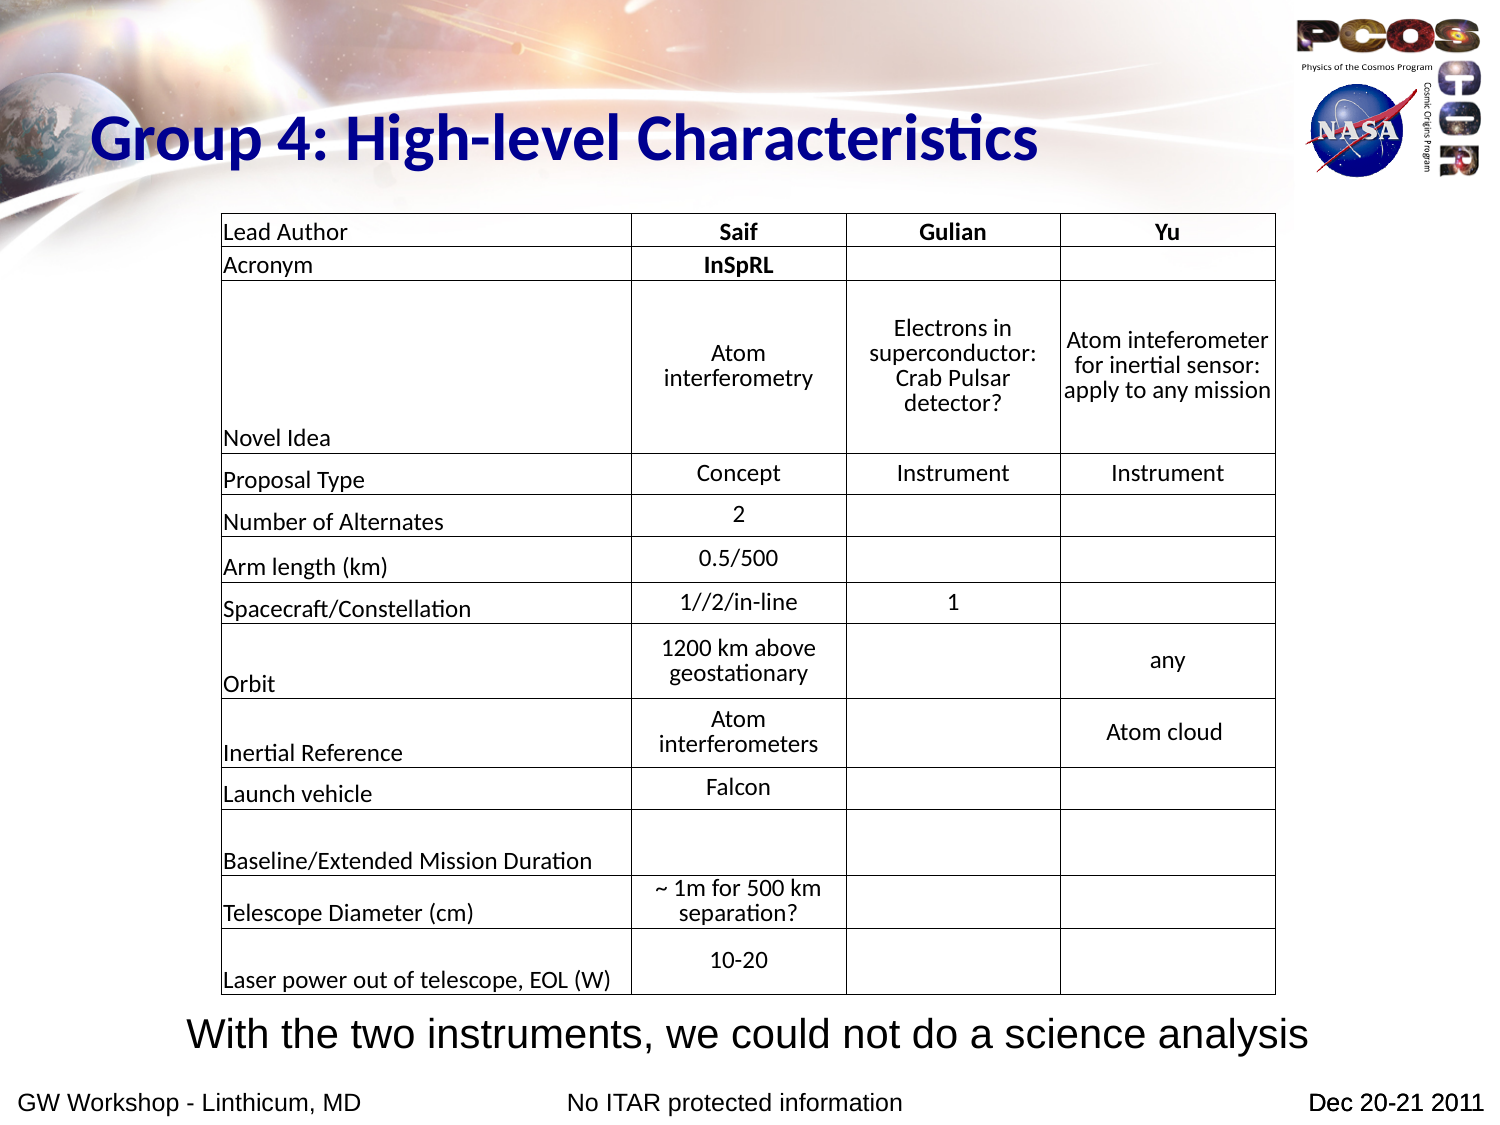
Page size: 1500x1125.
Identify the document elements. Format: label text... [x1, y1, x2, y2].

table_cell Baseline/Extended Mission Duration [222, 810, 631, 875]
table_cell [847, 699, 1060, 767]
table_cell 1 [847, 583, 1060, 623]
table_header Yu [1061, 214, 1275, 246]
table_cell Acronym [222, 247, 631, 280]
table_cell Number of Alternates [222, 495, 631, 536]
table_cell Novel Idea [222, 281, 631, 453]
table_cell 1200 km above geostationary [632, 624, 846, 698]
table_cell Inertial Reference [222, 699, 631, 767]
table_cell Instrument [847, 454, 1060, 494]
table_cell [847, 929, 1060, 994]
table_header Lead Author [222, 214, 631, 246]
table_cell [847, 768, 1060, 809]
table_cell InSpRL [632, 247, 846, 280]
table_cell [1061, 768, 1275, 809]
table_cell Arm length (km) [222, 537, 631, 582]
table_cell Atom cloud [1061, 699, 1275, 767]
table_cell 1//2/in-line [632, 583, 846, 623]
table_cell [1061, 583, 1275, 623]
table_cell [1061, 537, 1275, 582]
table_cell 2 [632, 495, 846, 536]
table_cell Atom interferometry [632, 281, 846, 453]
table_cell Orbit [222, 624, 631, 698]
table_cell Atom inteferometer for inertial sensor: apply to any mission [1061, 281, 1275, 453]
picture [0, 0, 1486, 1125]
table_cell Launch vehicle [222, 768, 631, 809]
table_cell any [1061, 624, 1275, 698]
table_cell Instrument [1061, 454, 1275, 494]
table_cell Spacecraft/Constellation [222, 583, 631, 623]
table_header Saif [632, 214, 846, 246]
text_box With the two instruments, we could not do a science analysis [171, 998, 1325, 1064]
table_header Gulian [847, 214, 1060, 246]
table_cell [847, 810, 1060, 875]
table_cell [1061, 810, 1275, 875]
table_cell Falcon [632, 768, 846, 809]
table_cell [847, 537, 1060, 582]
table_cell 0.5/500 [632, 537, 846, 582]
table_cell [632, 810, 846, 875]
table_cell Atom interferometers [632, 699, 846, 767]
table_cell [1061, 247, 1275, 280]
table_cell Telescope Diameter (cm) [222, 876, 631, 928]
table_cell Proposal Type [222, 454, 631, 494]
table_cell [847, 624, 1060, 698]
title Group 4: High-level Characteristics [75, 39, 1328, 182]
table_cell Concept [632, 454, 846, 494]
table_cell [847, 876, 1060, 928]
table_cell [847, 247, 1060, 280]
table_cell Electrons in superconductor: Crab Pulsar detector? [847, 281, 1060, 453]
table_cell Laser power out of telescope, EOL (W) [222, 929, 631, 994]
table_cell [1061, 495, 1275, 536]
table_cell [847, 495, 1060, 536]
table_cell [1061, 876, 1275, 928]
table_cell [1061, 929, 1275, 994]
table_cell ~ 1m for 500 km separation? [632, 876, 846, 928]
table_cell 10-20 [632, 929, 846, 994]
